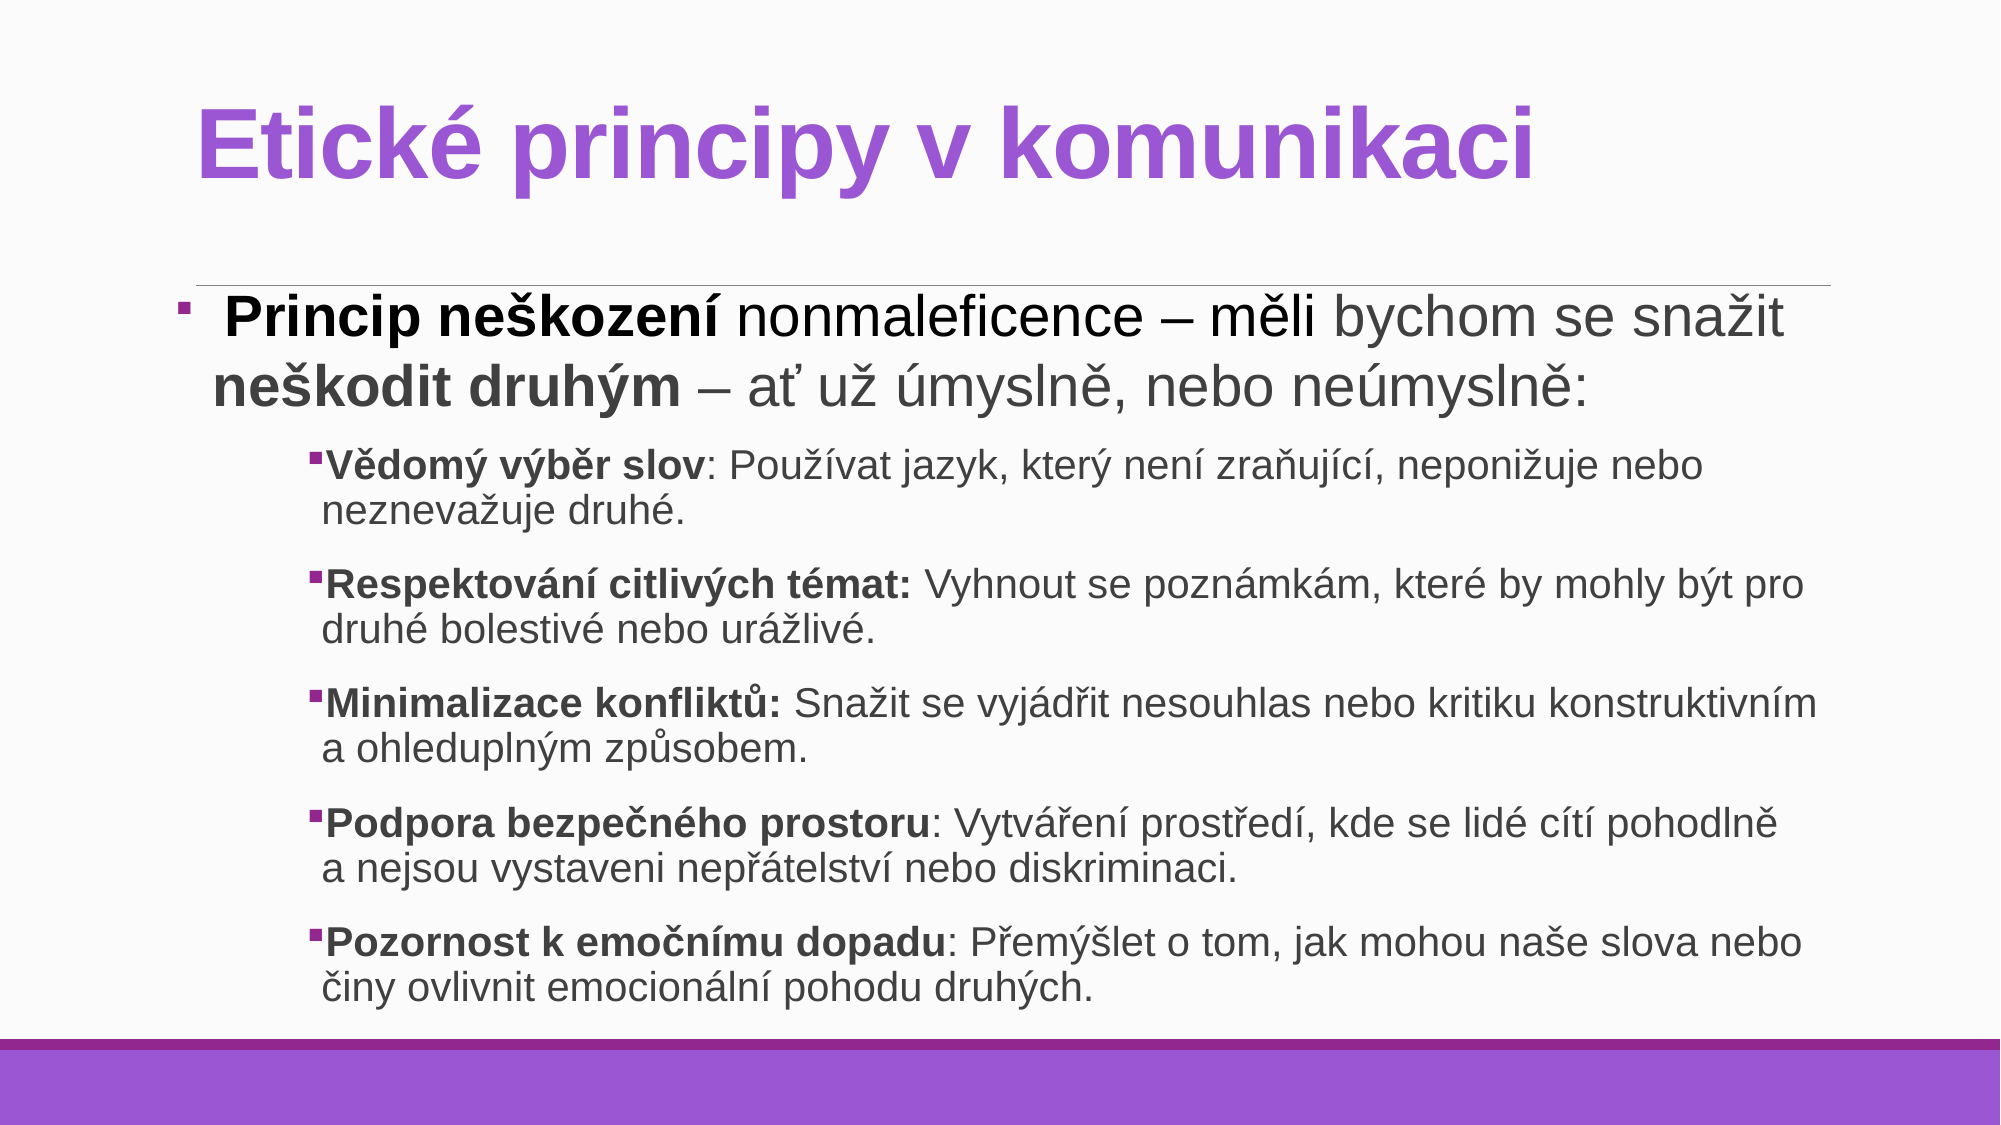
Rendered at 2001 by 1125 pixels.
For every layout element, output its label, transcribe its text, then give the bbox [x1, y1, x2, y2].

title Etické principy v komunikaci [180, 47, 1830, 207]
list Princip neškození nonmaleficence – měli bychom se snažit neškodit druhým – ať už úmyslně, nebo neúmyslně: Vědomý výběr slov: Používat jazyk, který není zraňující, neponižuje nebo neznevažuje druhé. Respektování citlivých témat: Vyhnout se poznámkám, které by mohly být pro druhé bolestivé nebo urážlivé. Minimalizace konfliktů: Snažit se vyjádřit nesouhlas nebo kritiku konstruktivním a ohleduplným způsobem. Podpora bezpečného prostoru: Vytváření prostředí, kde se lidé cítí pohodlně a nejsou vystaveni nepřátelství nebo diskriminaci. Pozornost k emočnímu dopadu: Přemýšlet o tom, jak mohou naše slova nebo činy ovlivnit emocionální pohodu druhých. [174, 270, 1825, 1061]
